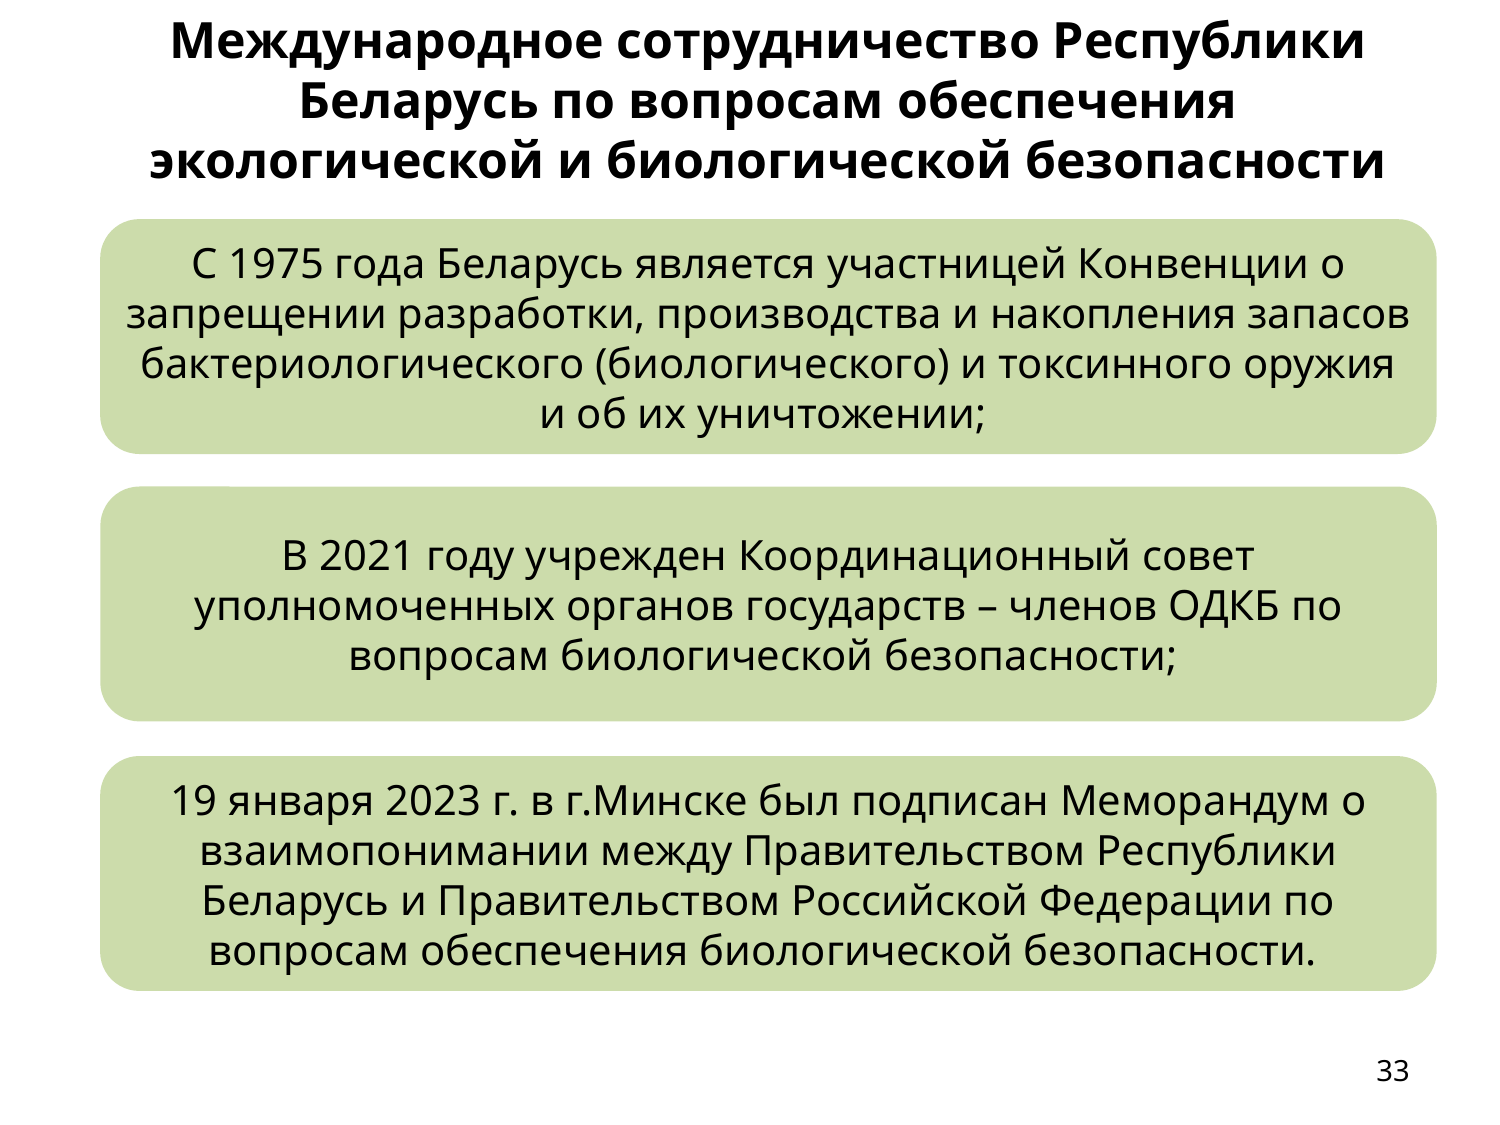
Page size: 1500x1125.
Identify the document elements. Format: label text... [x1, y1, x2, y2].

text_box В 2021 году учрежден Координационный совет уполномоченных органов государств – членов ОДКБ по вопросам биологической безопасности; [100, 486, 1437, 722]
text_box С 1975 года Беларусь является участницей Конвенции о запрещении разработки, производства и накопления запасов бактериологического (биологического) и токсинного оружия и об их уничтожении; [100, 219, 1437, 455]
slide_number 33 [1074, 1042, 1425, 1103]
text_box Международное сотрудничество Республики Беларусь по вопросам обеспечения экологической и биологической безопасности [93, 11, 1444, 185]
text_box 19 января 2023 г. в г.Минске был подписан Меморандум о взаимопонимании между Правительством Республики Беларусь и Правительством Российской Федерации по вопросам обеспечения биологической безопасности. [100, 756, 1437, 991]
